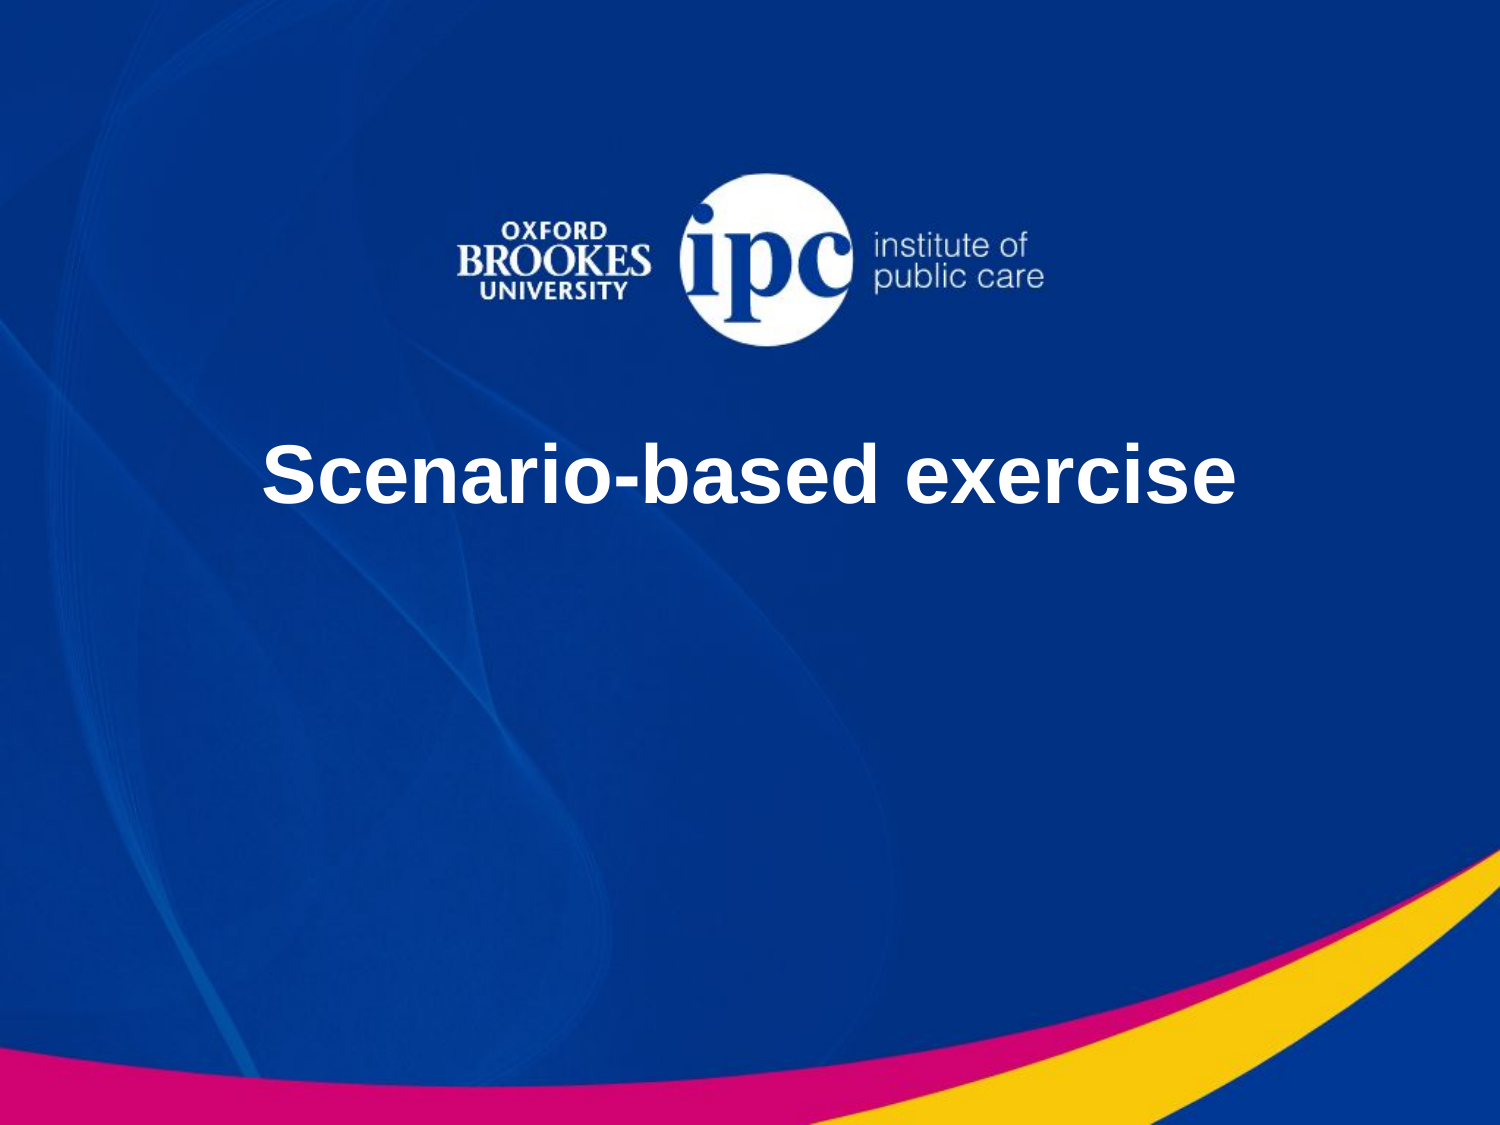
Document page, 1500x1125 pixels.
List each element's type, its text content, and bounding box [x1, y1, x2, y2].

list Scenario-based exercise [123, 424, 1376, 542]
picture [0, 0, 1500, 1125]
